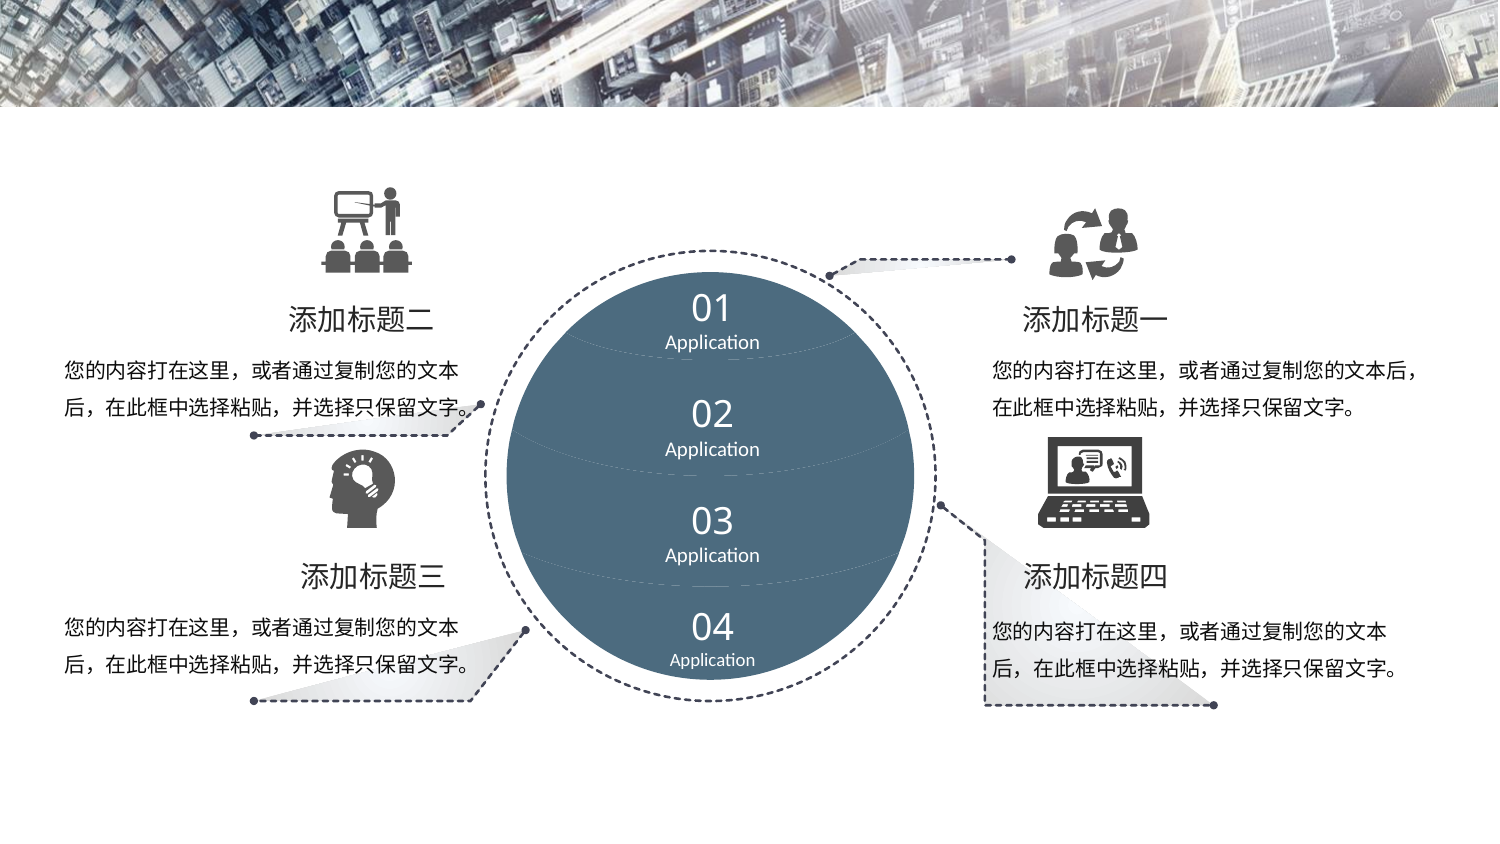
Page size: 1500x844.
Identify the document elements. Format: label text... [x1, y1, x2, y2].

text_box 添加标题三 [289, 552, 506, 599]
text_box 您的内容打在这里，或者通过复制您的文本后，在此框中选择粘贴，并选择只保留文字。 [980, 339, 1424, 426]
text_box 添加标题二 [277, 295, 473, 339]
text_box [983, 687, 1218, 710]
text_box 添加标题一 [1011, 295, 1235, 339]
text_box [1047, 437, 1143, 494]
text_box [334, 187, 400, 236]
text_box 您的内容打在这里，或者通过复制您的文本后，在此框中选择粘贴，并选择只保留文字。 [981, 600, 1400, 687]
text_box 您的内容打在这里，或者通过复制您的文本后，在此框中选择粘贴，并选择只保留文字。 [53, 339, 480, 426]
text_box [249, 426, 459, 440]
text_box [506, 272, 915, 680]
picture [0, 0, 1498, 107]
text_box [834, 255, 1016, 272]
text_box [1038, 496, 1150, 528]
text_box [613, 680, 808, 703]
text_box [615, 249, 806, 272]
text_box [321, 240, 412, 273]
text_box 添加标题四 [1011, 552, 1235, 599]
text_box [1099, 208, 1138, 253]
text_box [1049, 233, 1083, 278]
text_box [1085, 257, 1124, 281]
text_box 您的内容打在这里，或者通过复制您的文本后，在此框中选择粘贴，并选择只保留文字。 [53, 596, 480, 683]
text_box [1063, 208, 1103, 232]
text_box [915, 381, 937, 573]
text_box [484, 381, 506, 552]
text_box [936, 501, 1070, 600]
text_box [480, 400, 485, 409]
text_box [249, 635, 506, 706]
text_box [329, 449, 395, 528]
